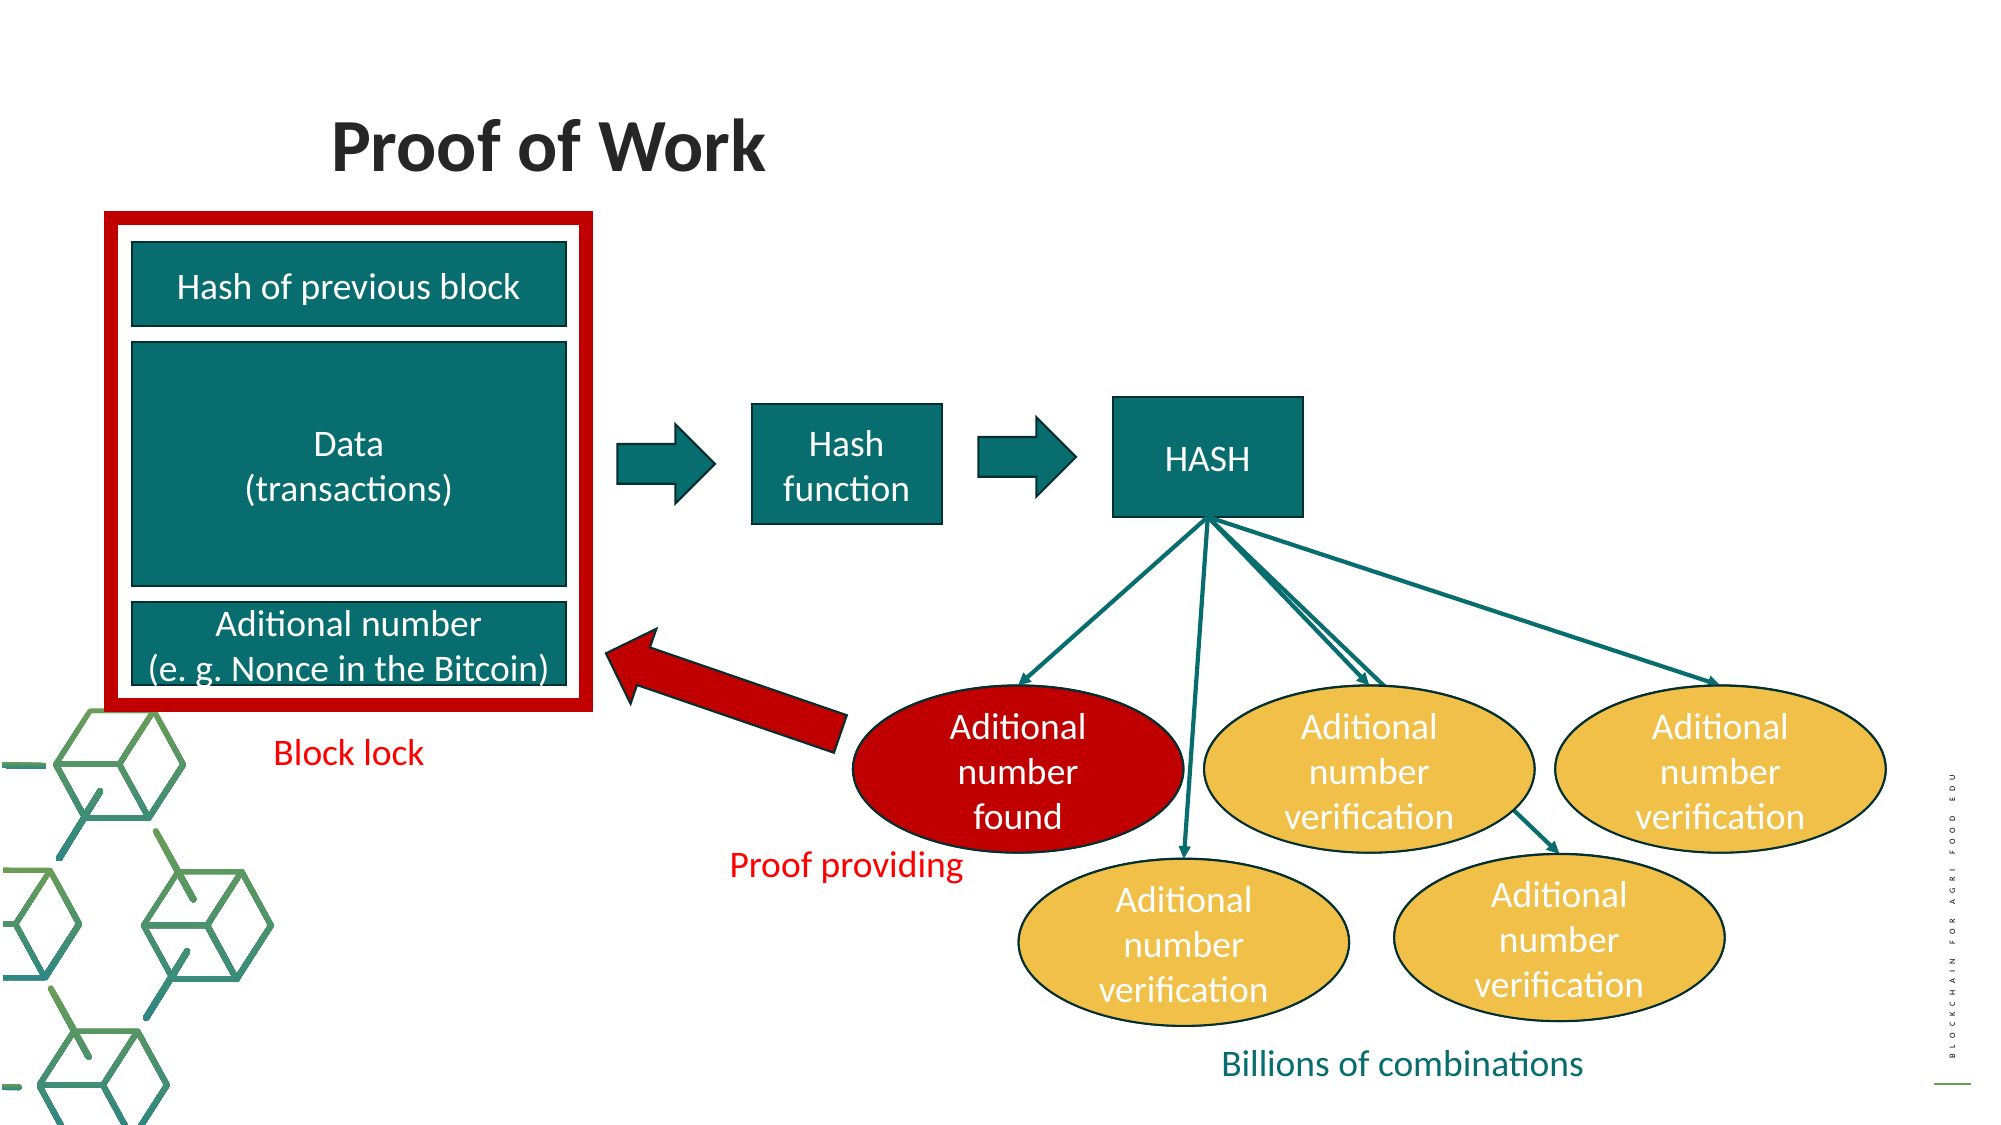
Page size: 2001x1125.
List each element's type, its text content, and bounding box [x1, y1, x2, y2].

text_box Hash function [751, 403, 943, 525]
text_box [1183, 516, 1208, 859]
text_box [1208, 686, 1560, 854]
list Proof of Work [316, 99, 1869, 267]
text_box [110, 217, 587, 706]
text_box Block lock [258, 720, 440, 781]
text_box Aditional number verification [1017, 857, 1351, 1027]
text_box [977, 414, 1078, 500]
text_box [604, 626, 849, 755]
text_box Aditional number verification [1393, 853, 1726, 1023]
text_box Proof providing [714, 833, 979, 893]
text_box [1018, 516, 1183, 686]
text_box HASH [1112, 396, 1304, 516]
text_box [1208, 516, 1721, 686]
text_box [616, 421, 717, 507]
text_box Billions of combinations [1206, 1031, 1600, 1092]
text_box Aditional number verification [1560, 684, 1887, 854]
text_box Aditional number found [851, 684, 1183, 854]
